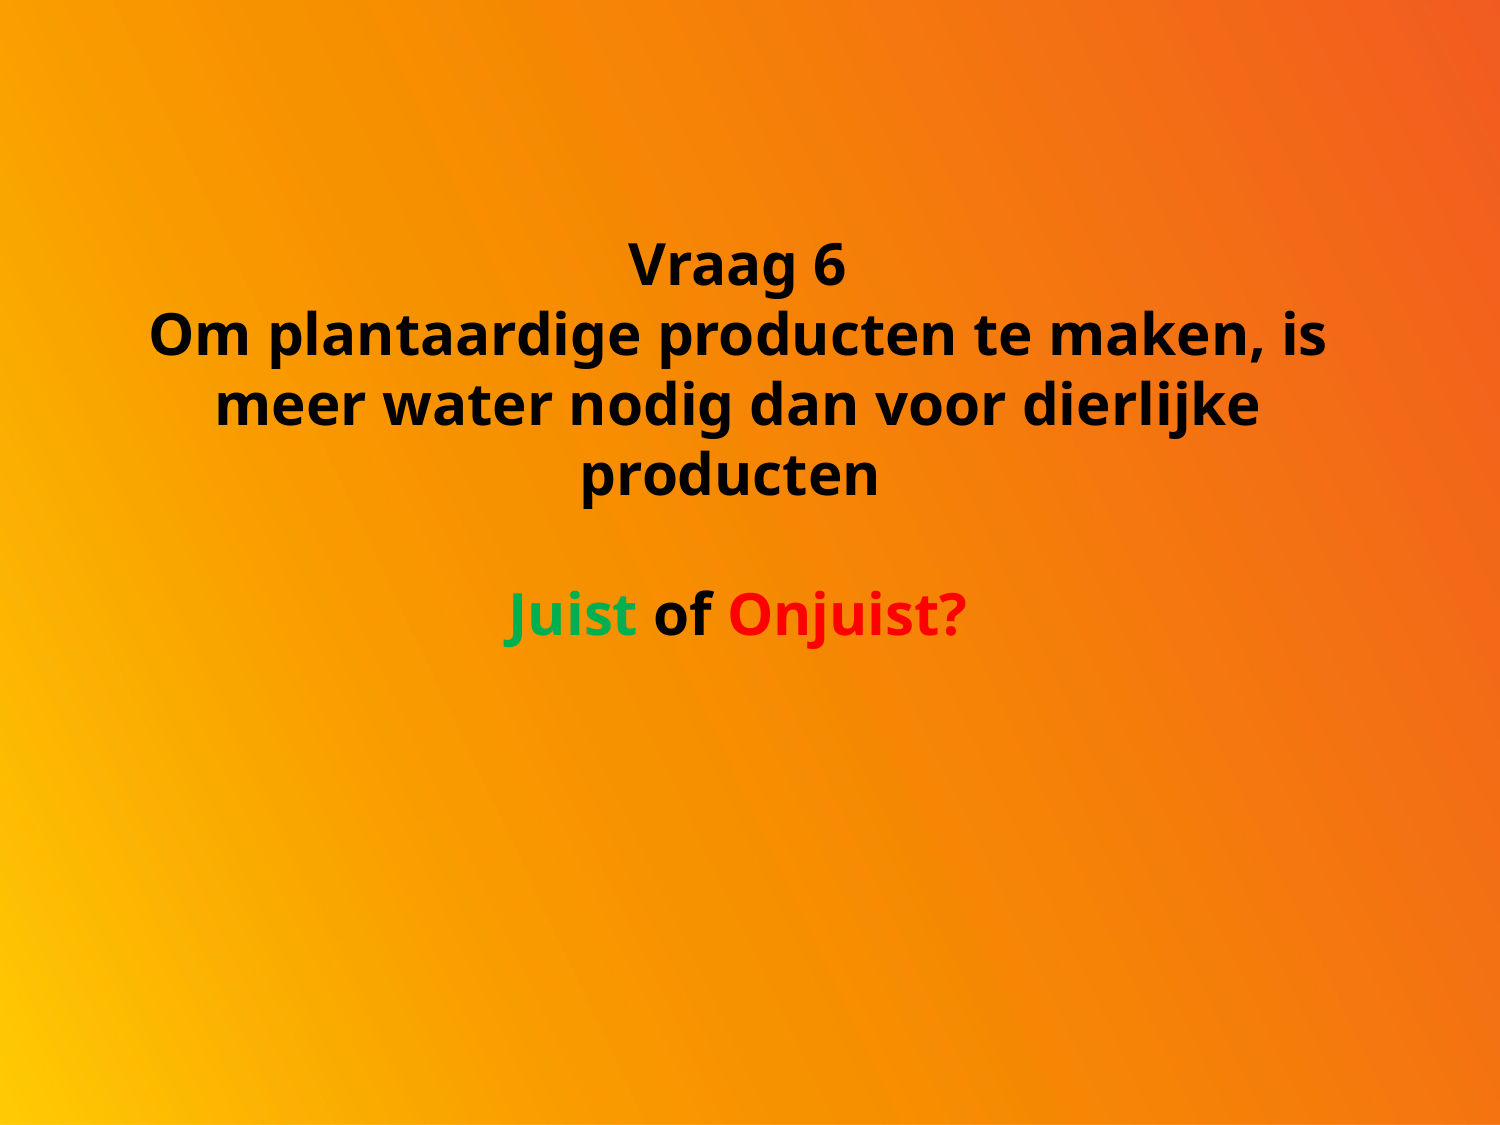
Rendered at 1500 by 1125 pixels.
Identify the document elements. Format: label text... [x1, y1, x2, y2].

text_box Vraag 6 Om plantaardige producten te maken, is meer water nodig dan voor dierlijke producten Juist of Onjuist? [123, 219, 1353, 655]
picture [0, 0, 1500, 1125]
